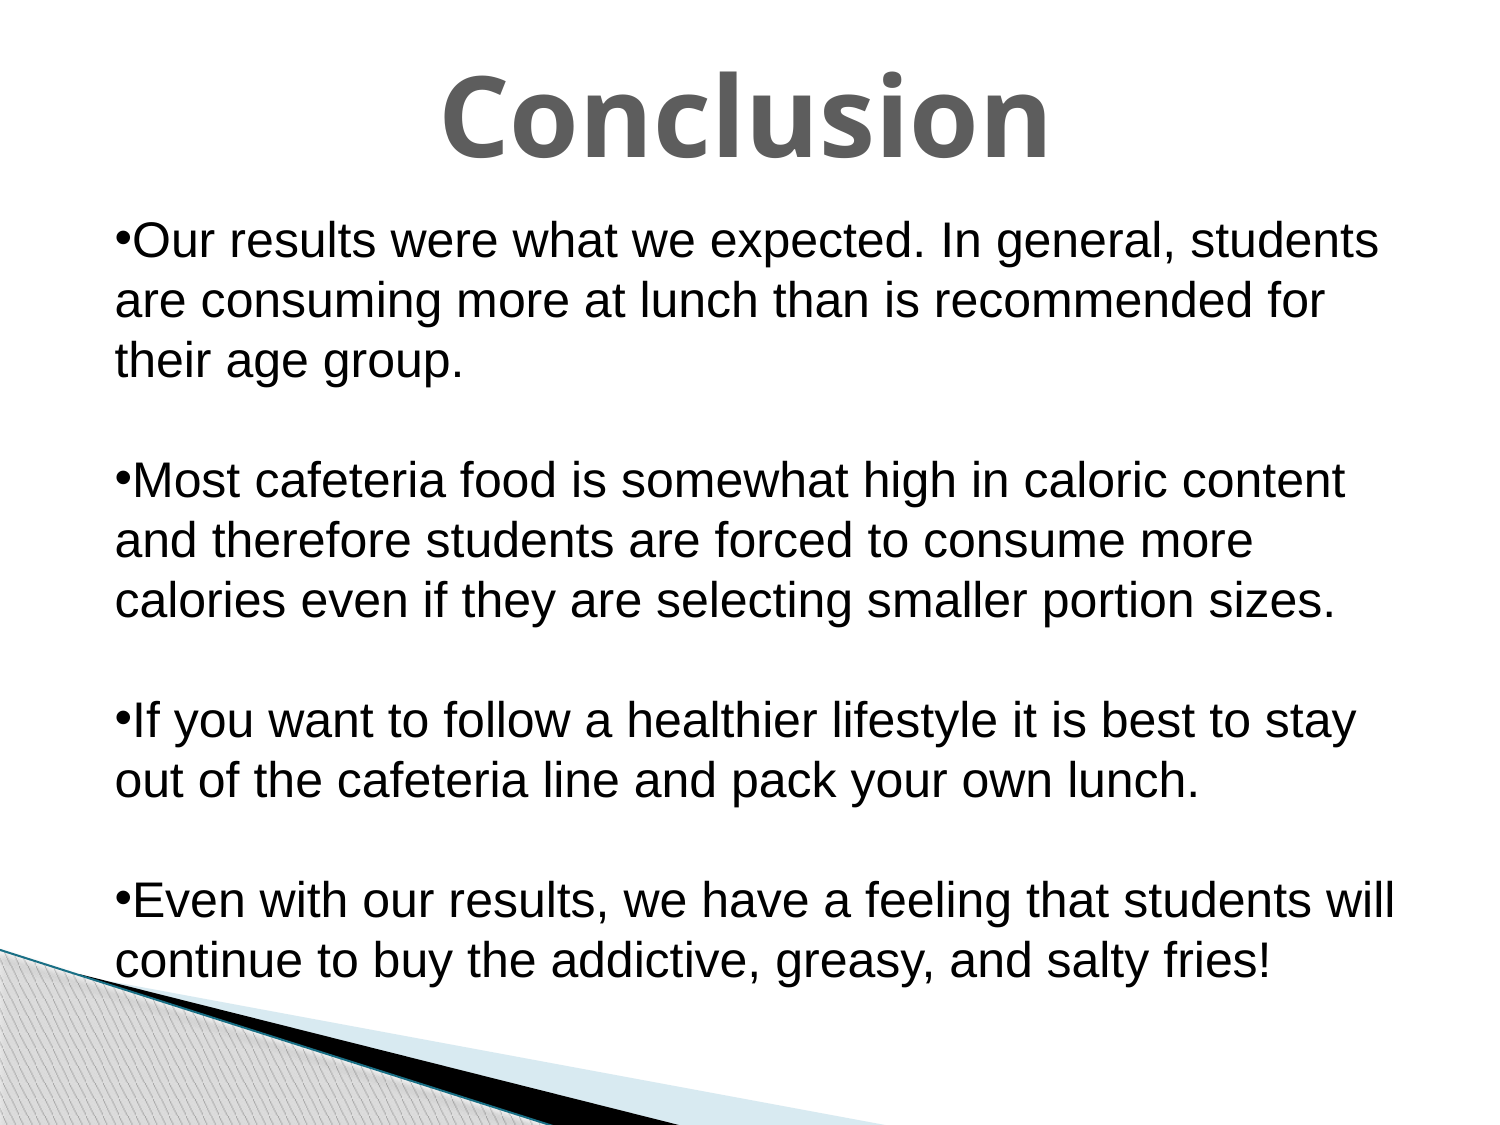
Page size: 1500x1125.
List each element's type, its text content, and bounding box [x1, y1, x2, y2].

text_box Our results were what we expected. In general, students are consuming more at lunch than is recommended for their age group. Most cafeteria food is somewhat high in caloric content and therefore students are forced to consume more calories even if they are selecting smaller portion sizes. If you want to follow a healthier lifestyle it is best to stay out of the cafeteria line and pack your own lunch. Even with our results, we have a feeling that students will continue to buy the addictive, greasy, and salty fries! [99, 199, 1450, 995]
text_box Conclusion [423, 37, 1069, 188]
